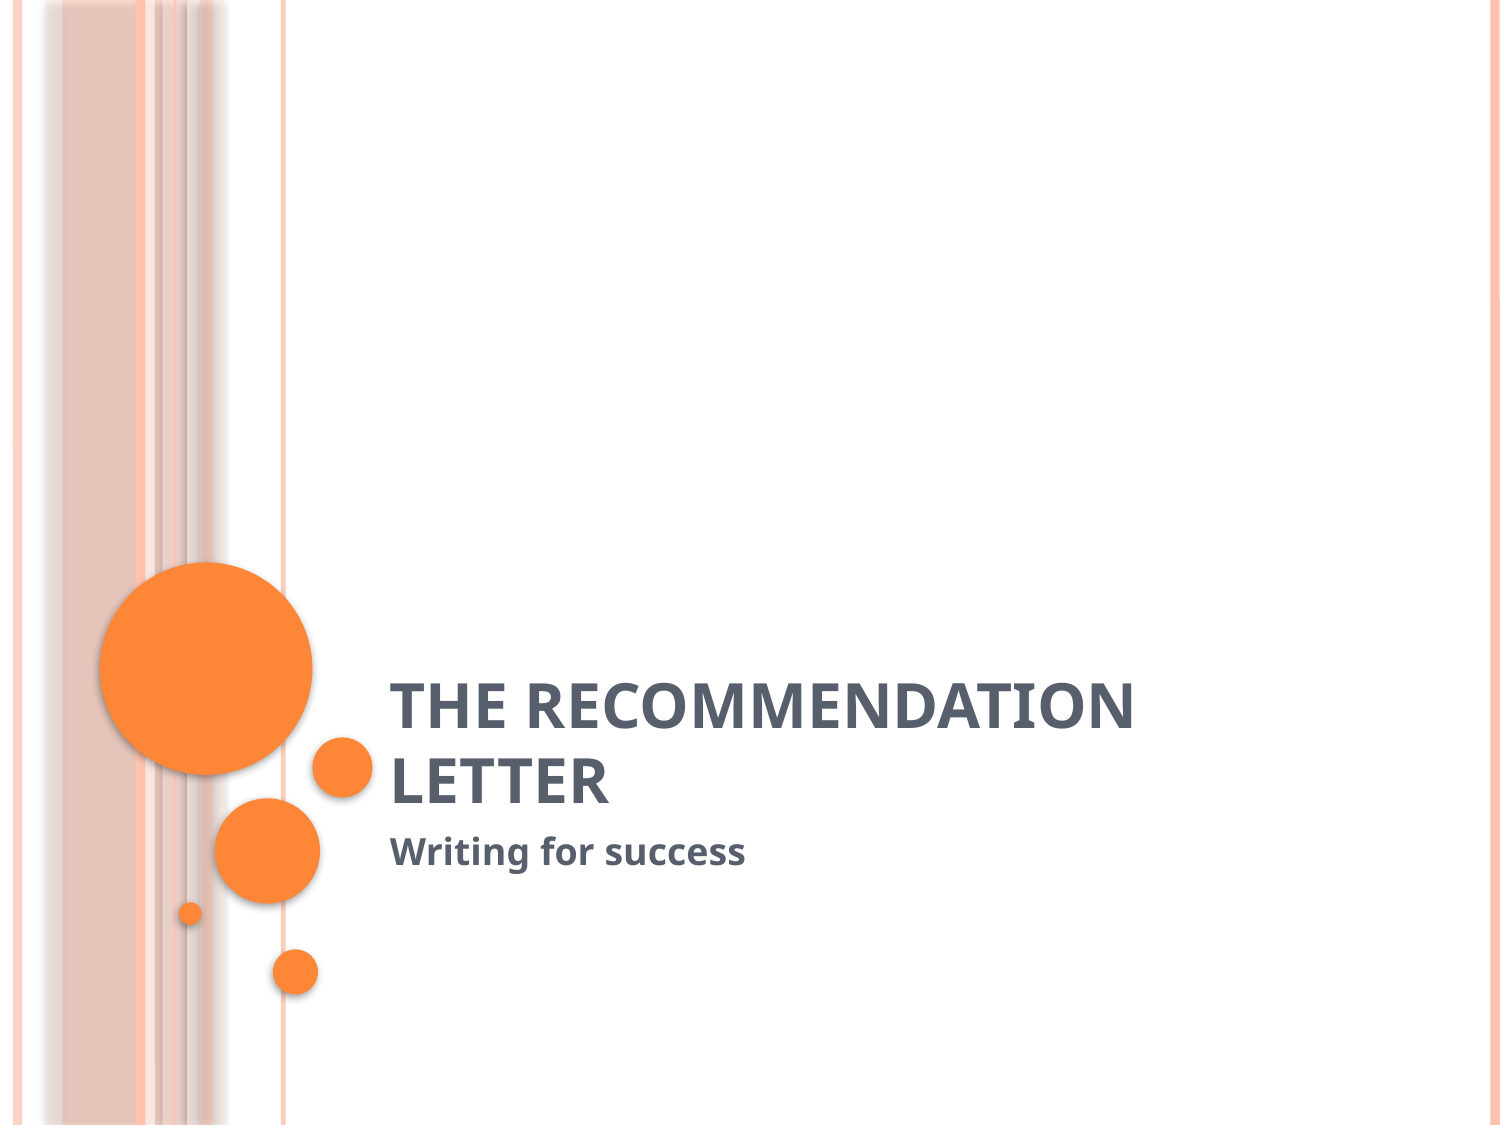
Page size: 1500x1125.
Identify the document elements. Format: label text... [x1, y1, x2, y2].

title The Recommendation Letter [375, 512, 1388, 820]
subtitle Writing for success [375, 820, 1388, 1046]
